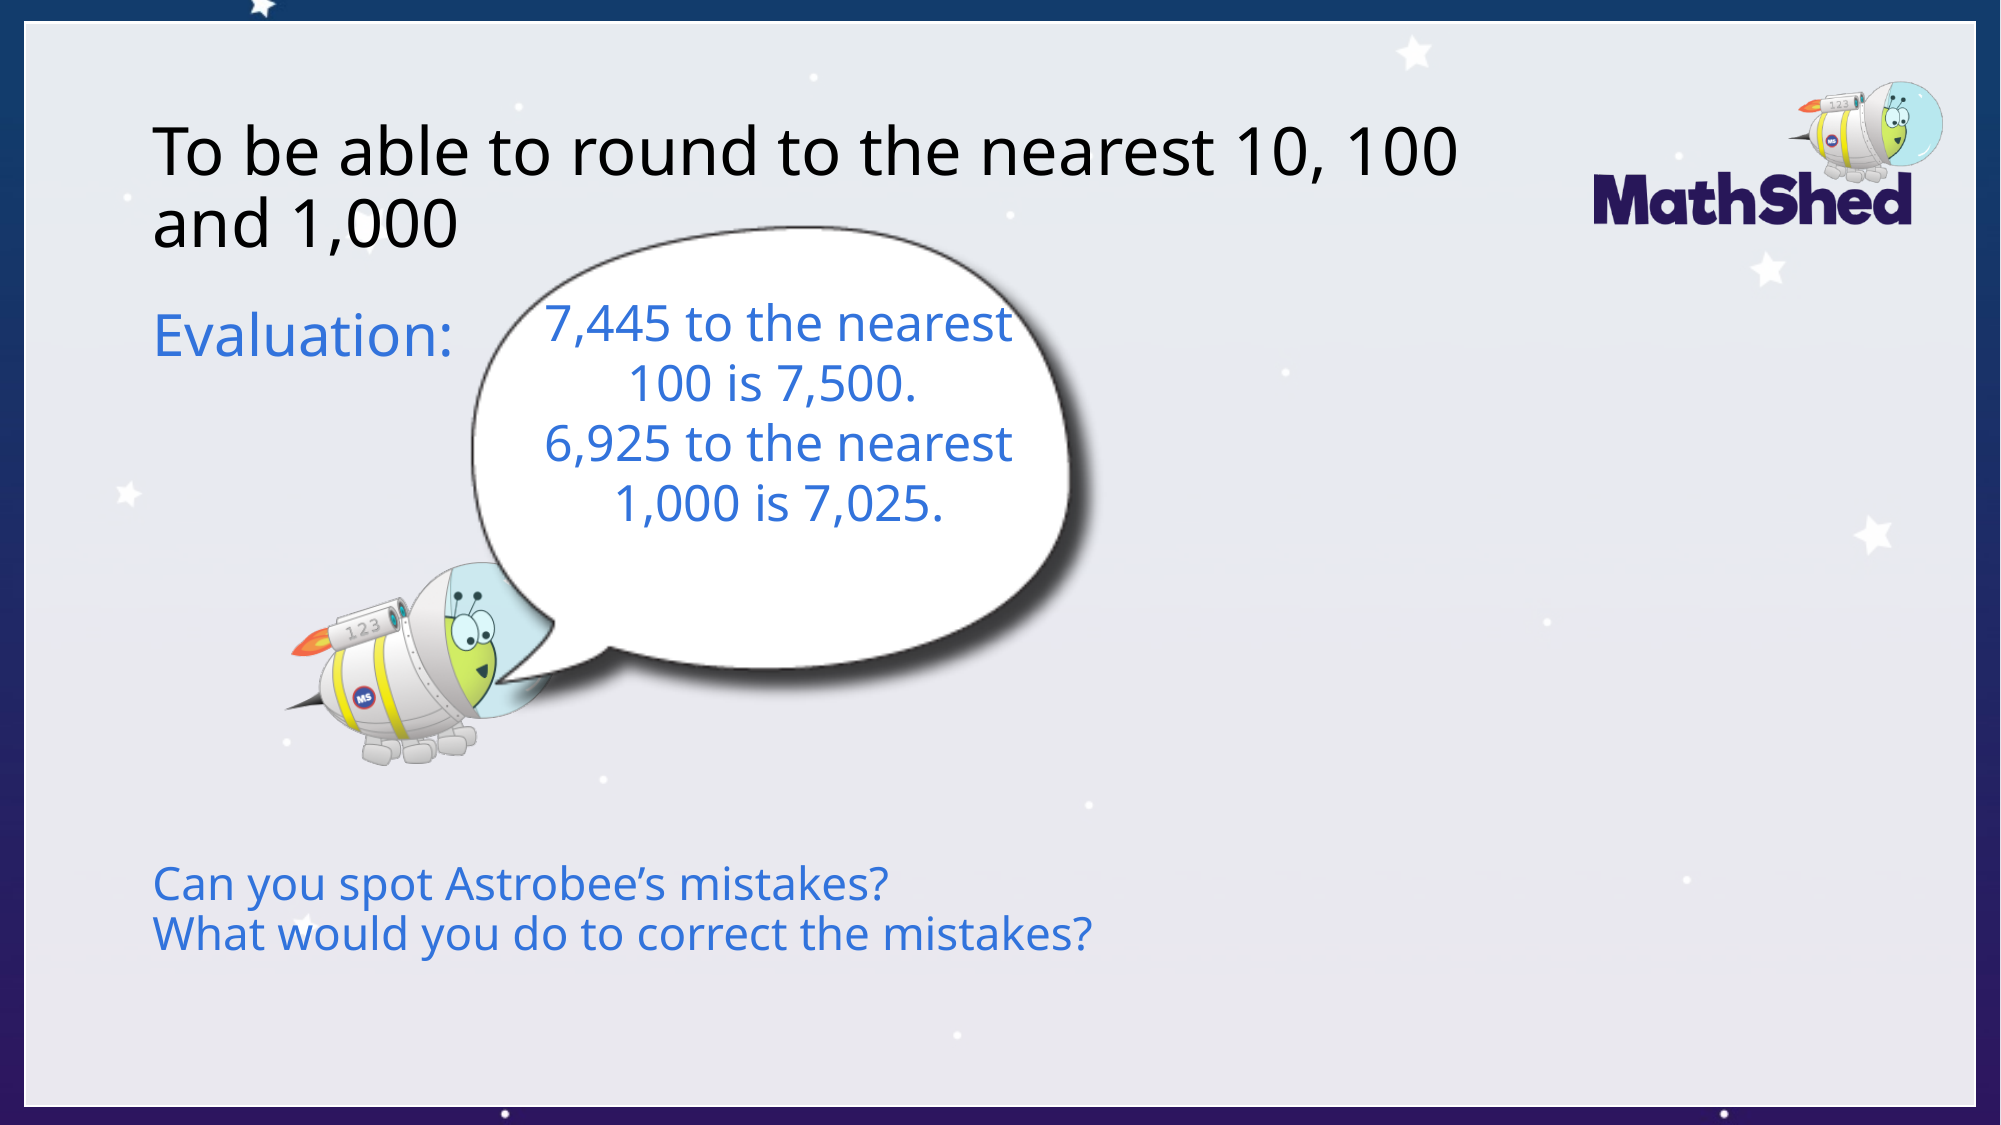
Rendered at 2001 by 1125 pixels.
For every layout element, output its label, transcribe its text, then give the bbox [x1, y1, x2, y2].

picture [0, 0, 2001, 1125]
list Evaluation: Can you spot Astrobee’s mistakes? What would you do to correct the mistakes? [137, 298, 1942, 1013]
text_box To be able to round to the nearest 10, 100 and 1,000 [137, 81, 1578, 299]
